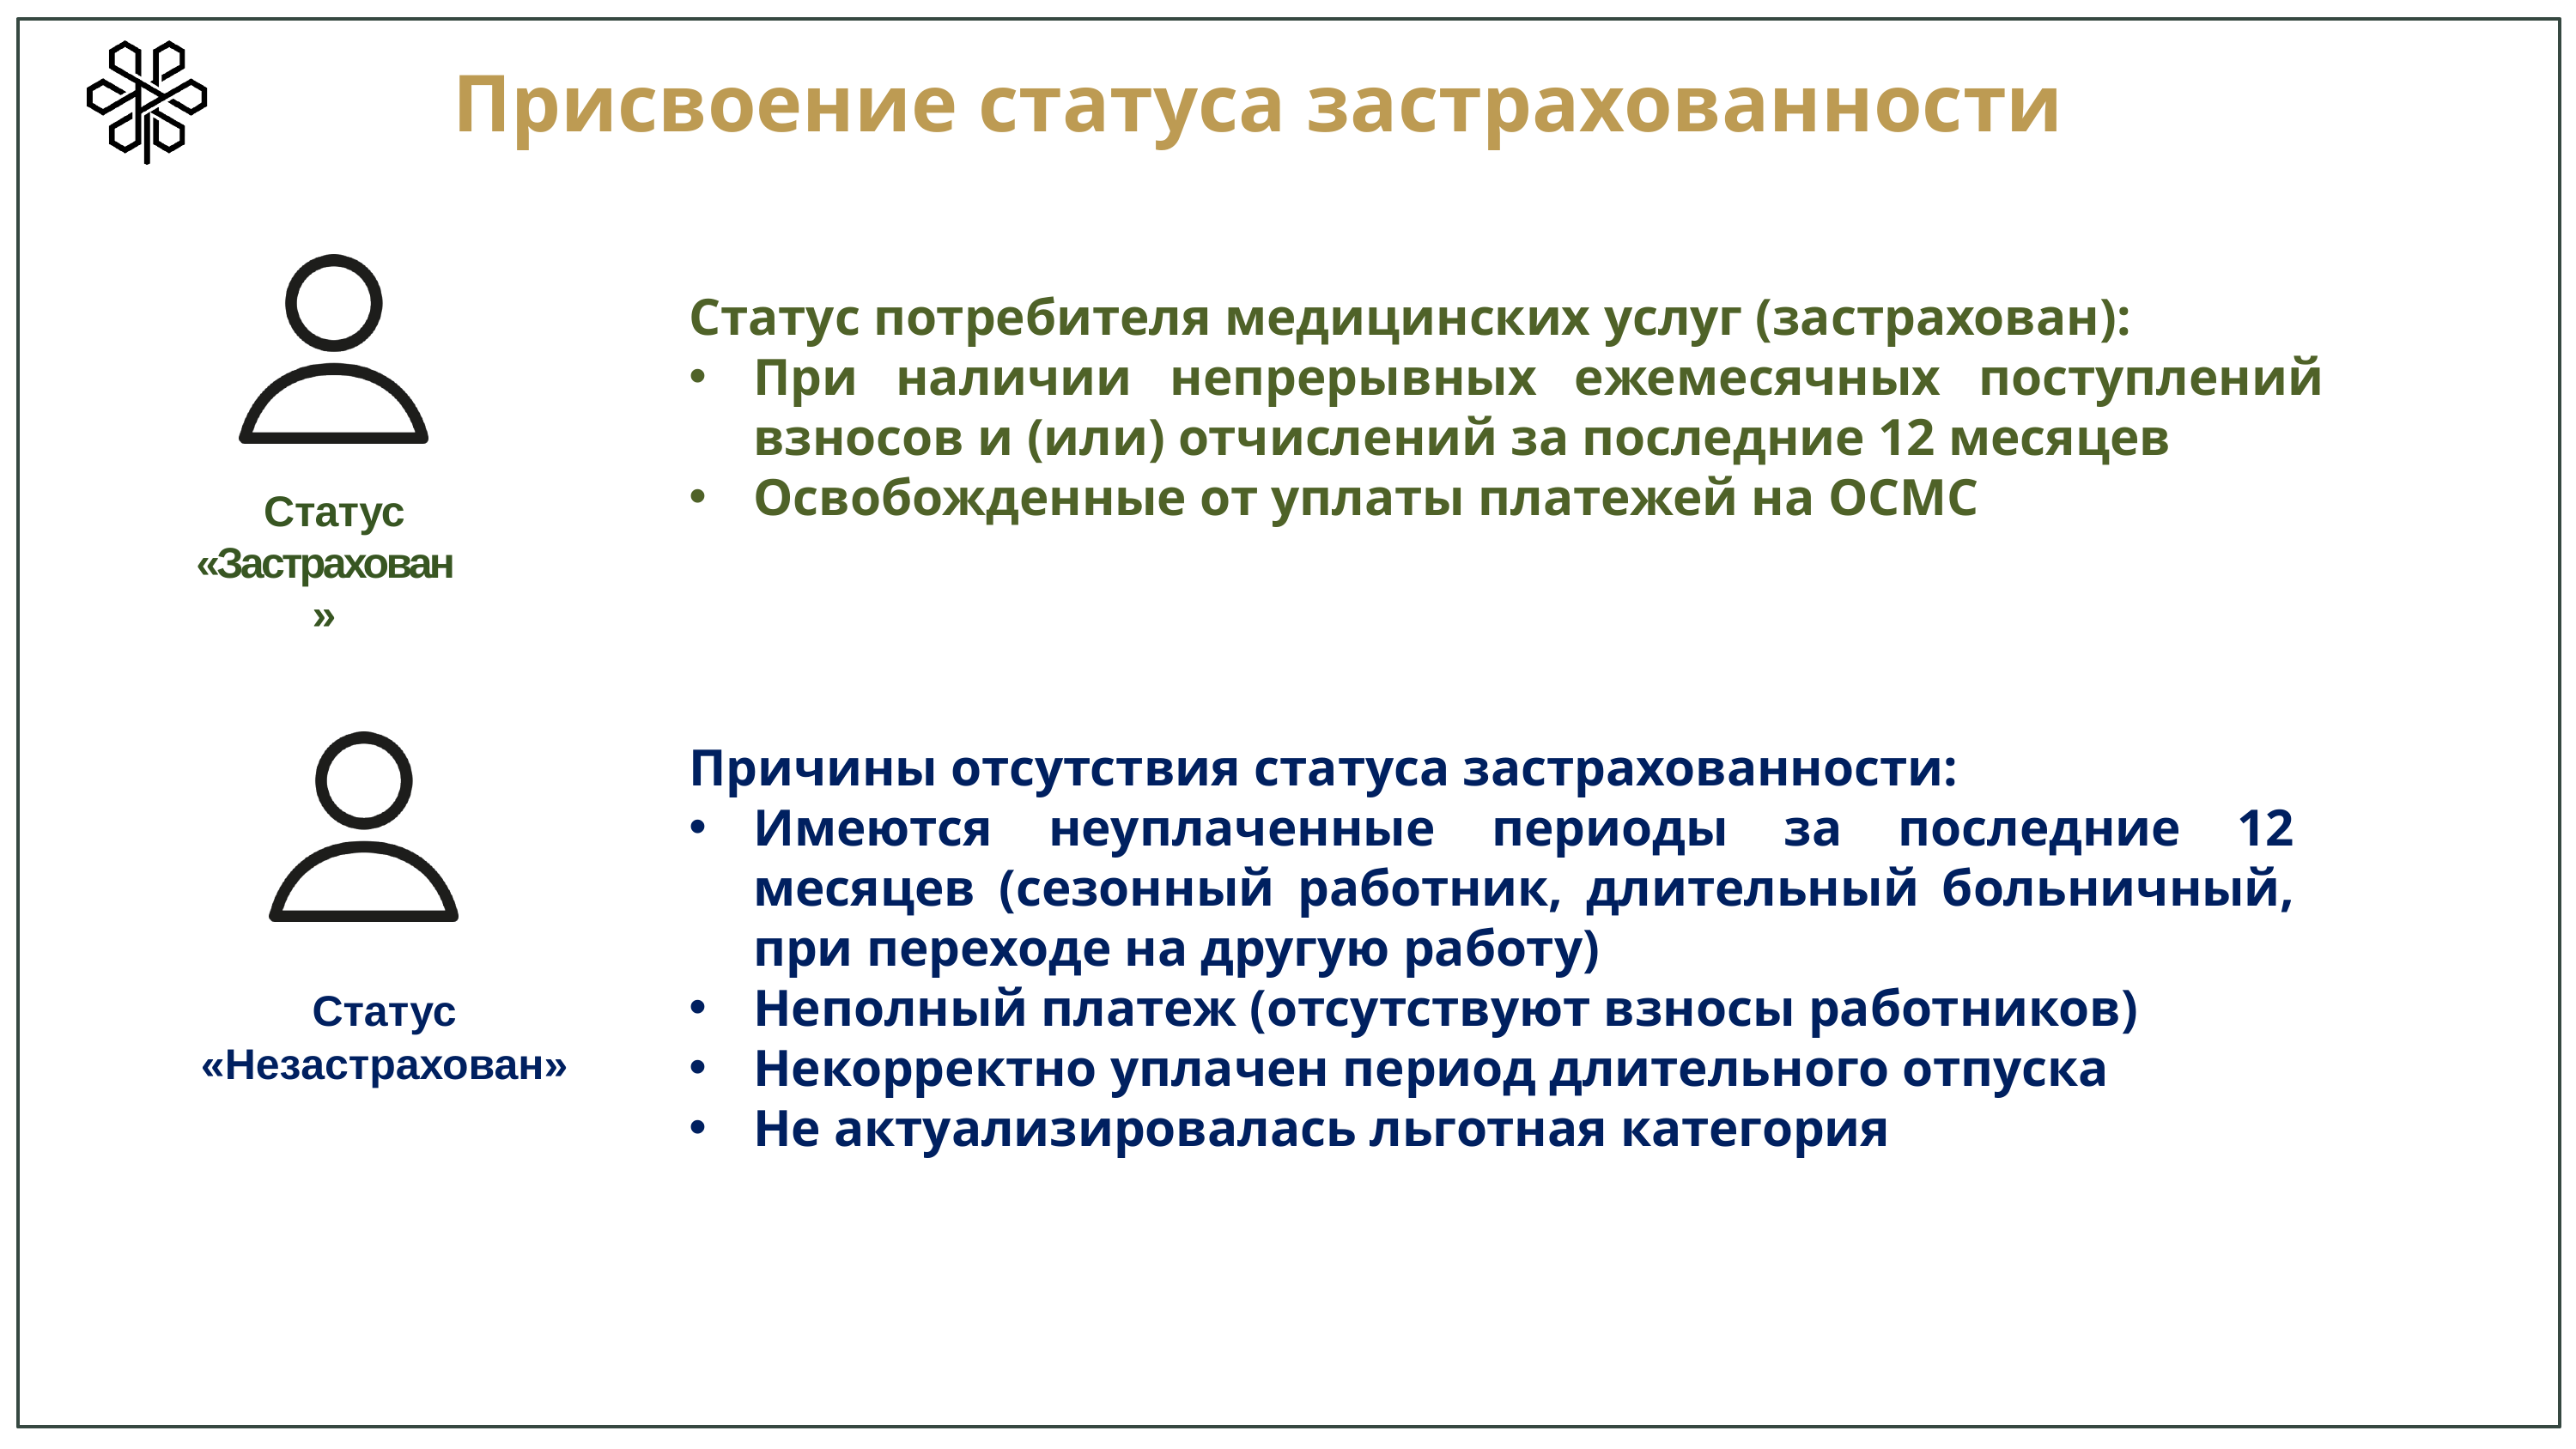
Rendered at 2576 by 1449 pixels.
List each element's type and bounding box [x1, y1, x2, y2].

picture [239, 254, 429, 445]
picture [268, 731, 459, 922]
text_box [16, 17, 2561, 1428]
picture [86, 39, 222, 166]
